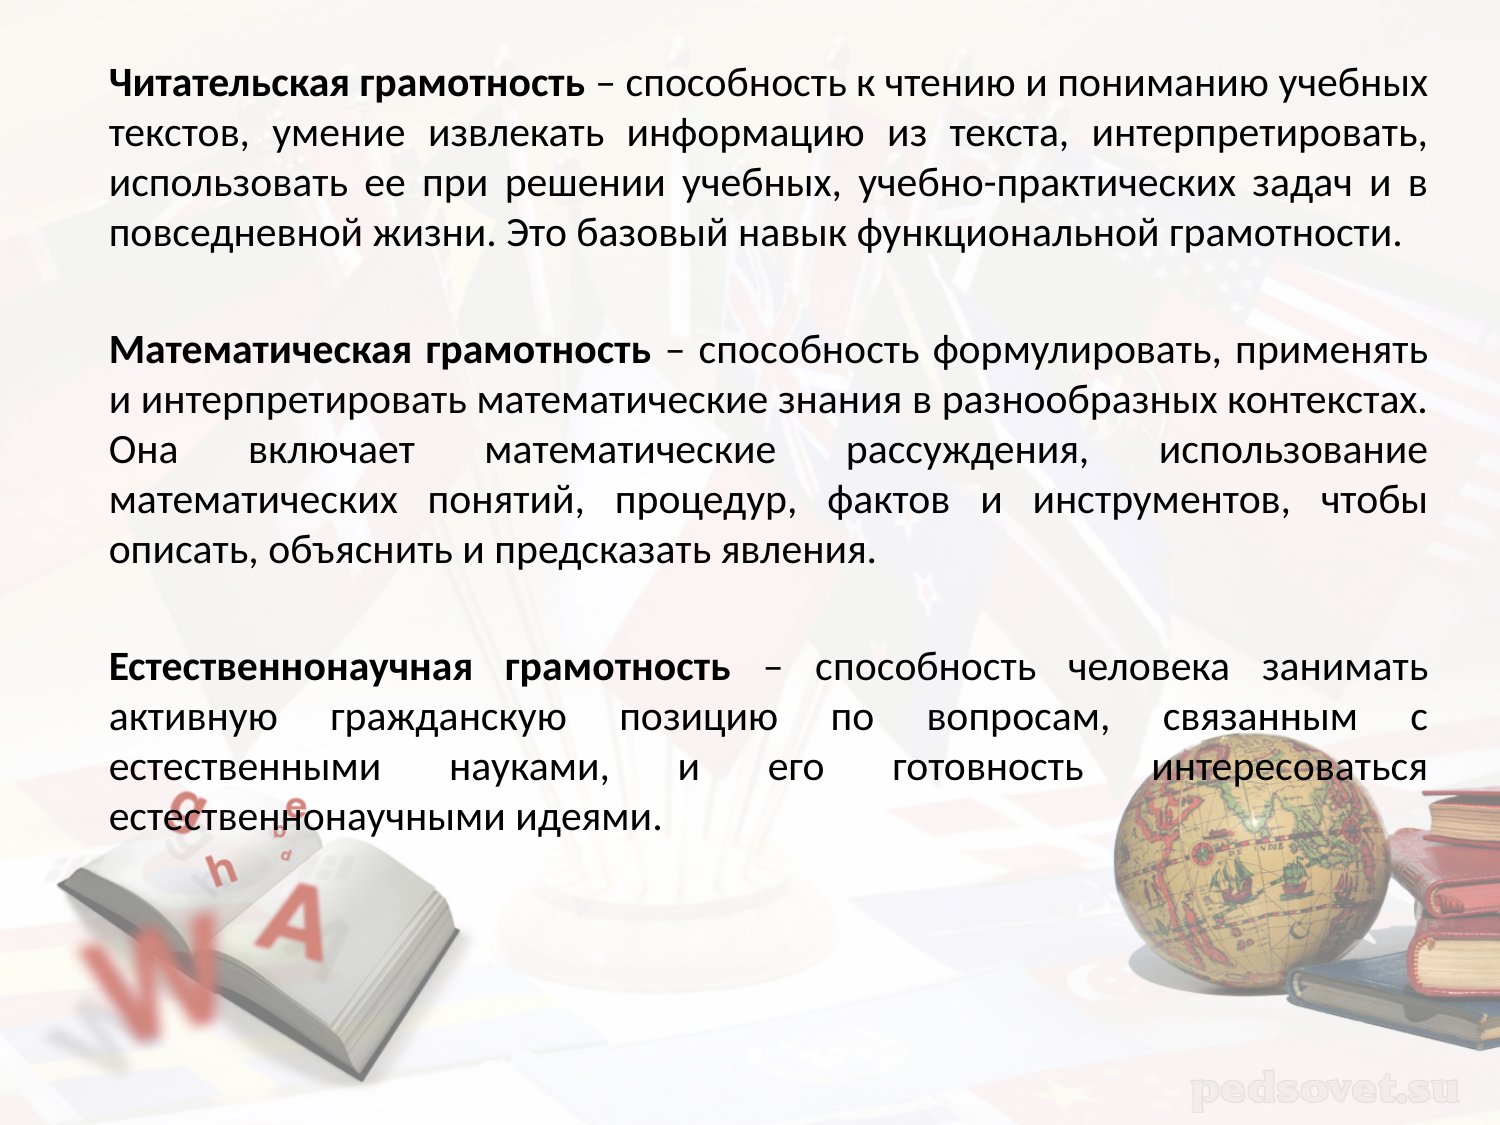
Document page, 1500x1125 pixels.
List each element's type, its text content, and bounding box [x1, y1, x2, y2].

list Читательская грамотность – способность к чтению и пониманию учебных текстов, умение извлекать информацию из текста, интерпретировать, использовать ее при решении учебных, учебно-практических задач и в повседневной жизни. Это базовый навык функциональной грамотности. Математическая грамотность – способность формулировать, применять и интерпретировать математические знания в разнообразных контекстах. Она включает математические рассуждения, использование математических понятий, процедур, фактов и инструментов, чтобы описать, объяснить и предсказать явления. Естественнонаучная грамотность – способность человека занимать активную гражданскую позицию по вопросам, связанным с естественными науками, и его готовность интересоваться естественнонаучными идеями. [93, 46, 1444, 879]
